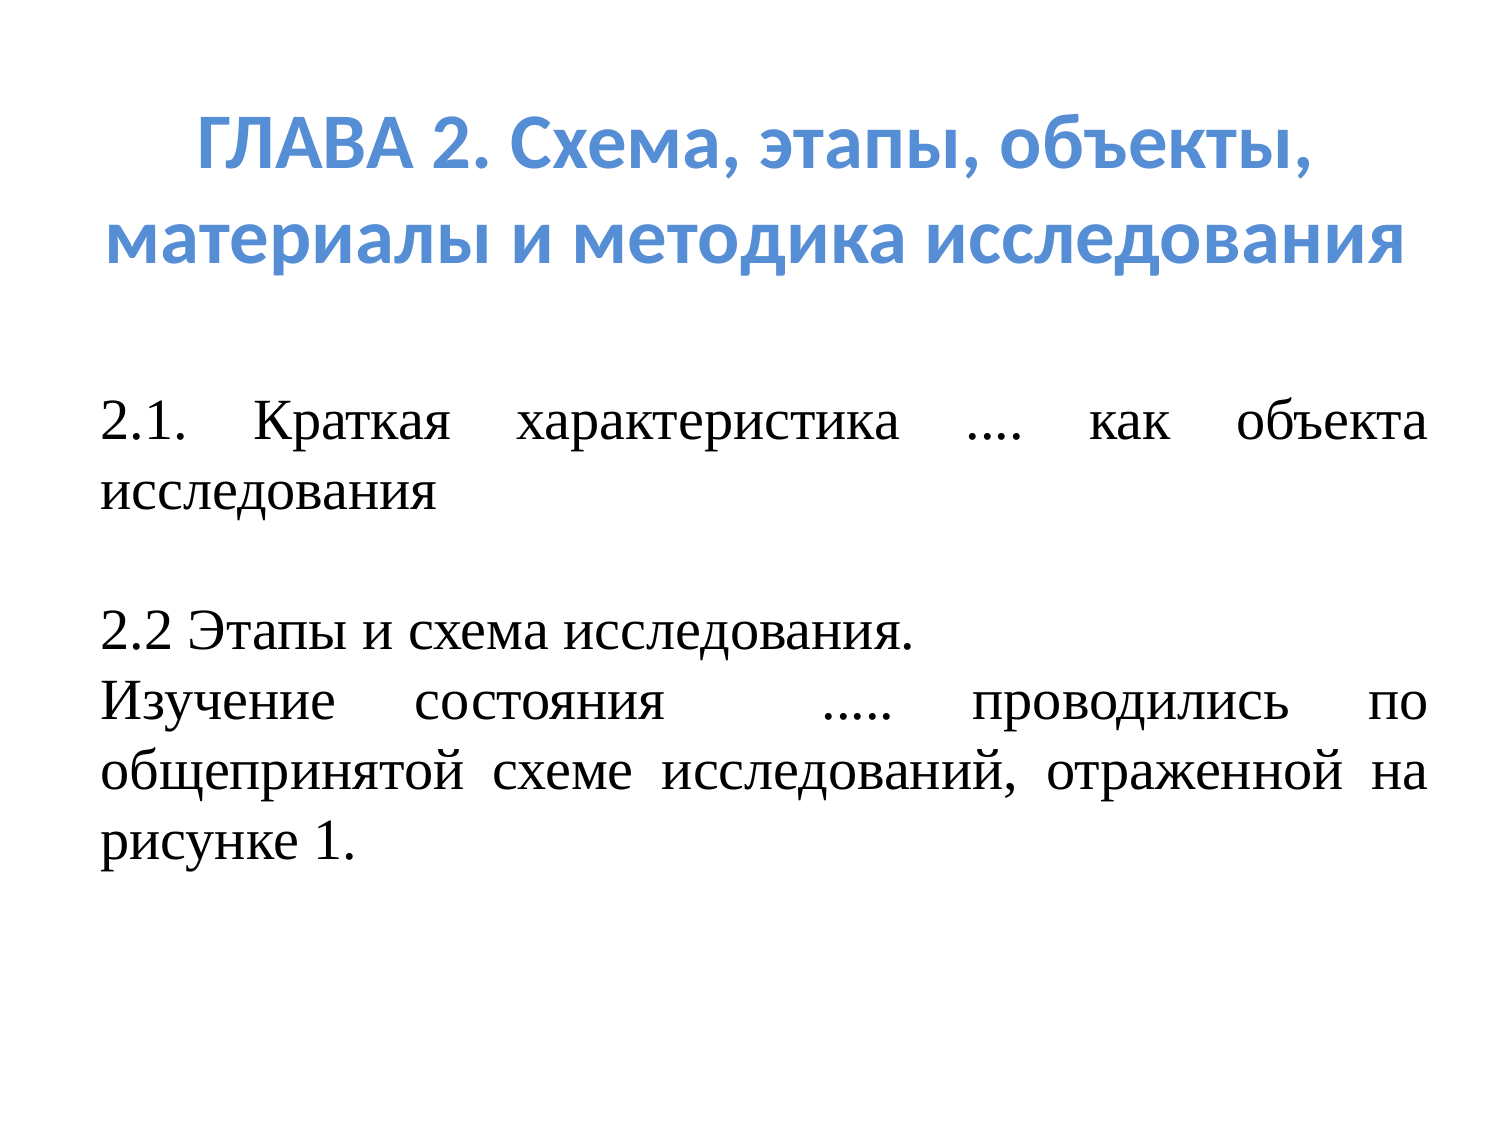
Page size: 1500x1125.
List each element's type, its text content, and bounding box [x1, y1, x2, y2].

text_box 2.1. Краткая характеристика .... как объекта исследования 2.2 Этапы и схема исследования. Изучение состояния ..... проводились по общепринятой схеме исследований, отраженной на рисунке 1. [85, 373, 1445, 879]
title ГЛАВА 2. Схема, этапы, объекты, материалы и методика исследования [41, 54, 1471, 315]
